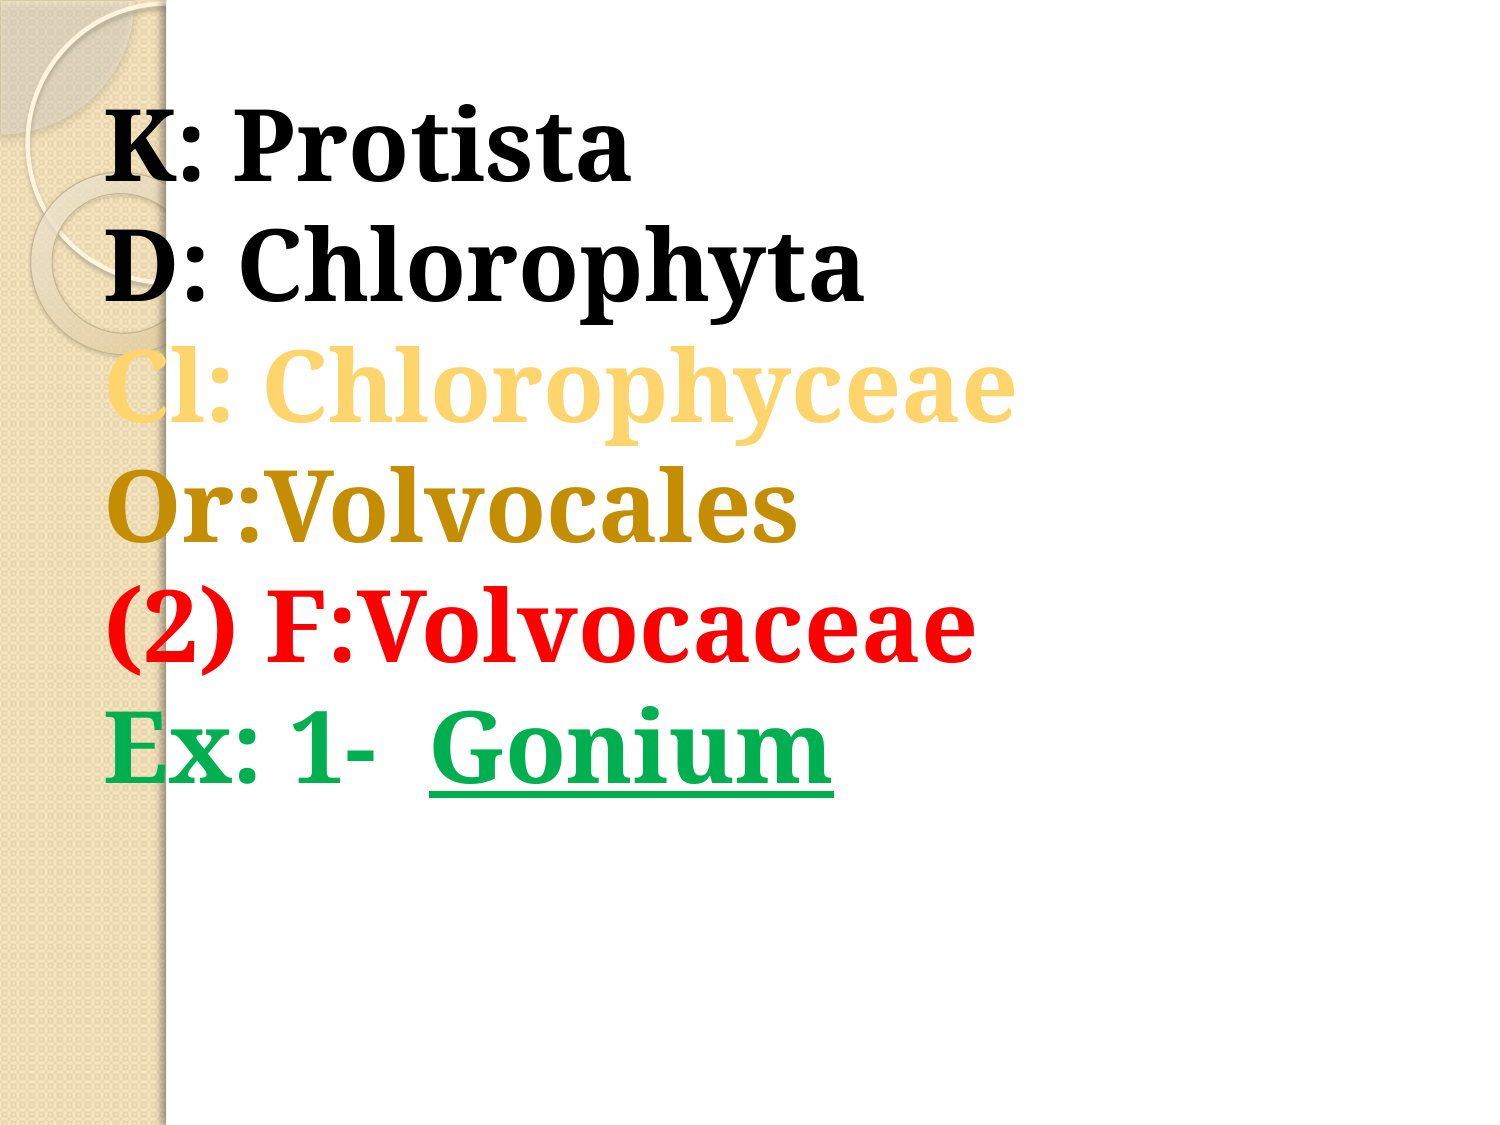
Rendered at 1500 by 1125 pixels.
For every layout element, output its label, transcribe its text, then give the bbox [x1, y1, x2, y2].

list K: Protista D: Chlorophyta Cl: Chlorophyceae Or:Volvocales (2) F:Volvocaceae Ex: 1- Gonium [75, 87, 1425, 1005]
